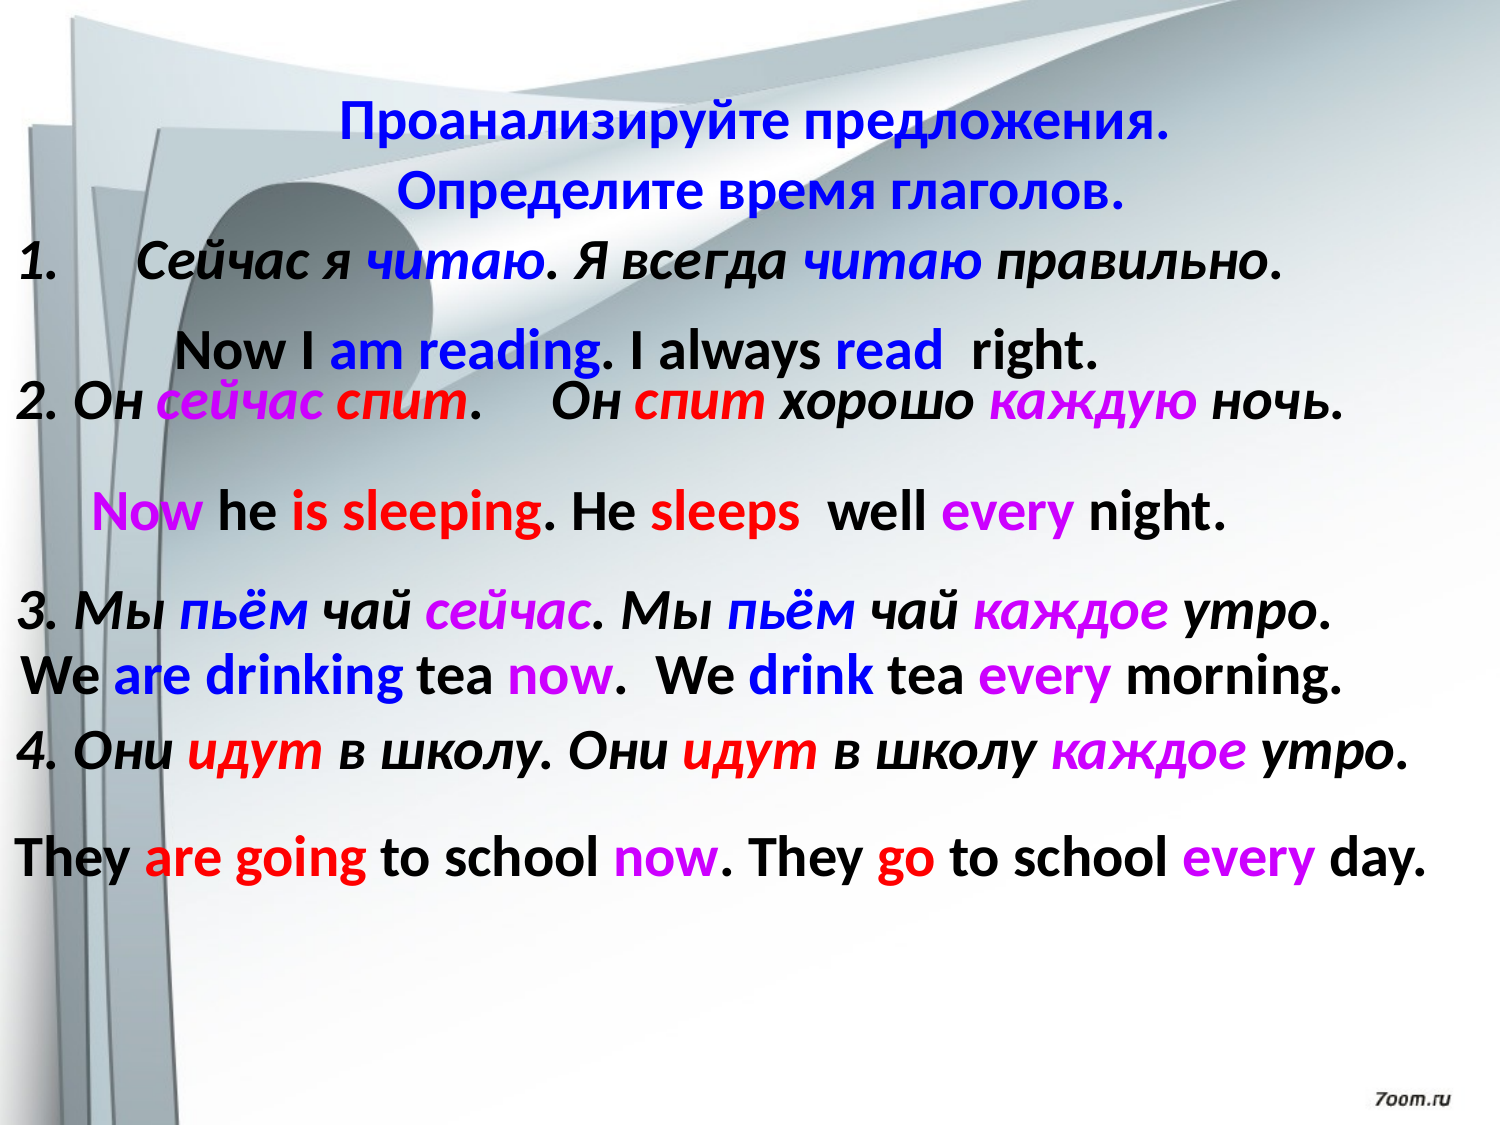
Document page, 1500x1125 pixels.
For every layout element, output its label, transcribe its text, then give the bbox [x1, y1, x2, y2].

text_box Now he is sleeping. He sleeps well every night. [76, 464, 1294, 550]
text_box Now I am reading. I always read right. [159, 303, 1258, 389]
picture [0, 789, 1500, 1125]
text_box They are going to school now. They go to school every day. [0, 810, 1453, 896]
text_box We are drinking tea now. We drink tea every morning. [5, 629, 1365, 714]
text_box Проанализируйте предложения. Определите время глаголов. Сейчас я читаю. Я всегда читаю правильно. 2. Он сейчас спит. Он спит хорошо каждую ночь. 3. Мы пьём чай сейчас. Мы пьём чай каждое утро. 4. Они идут в школу. Они идут в школу каждое утро. [0, 0, 1500, 789]
